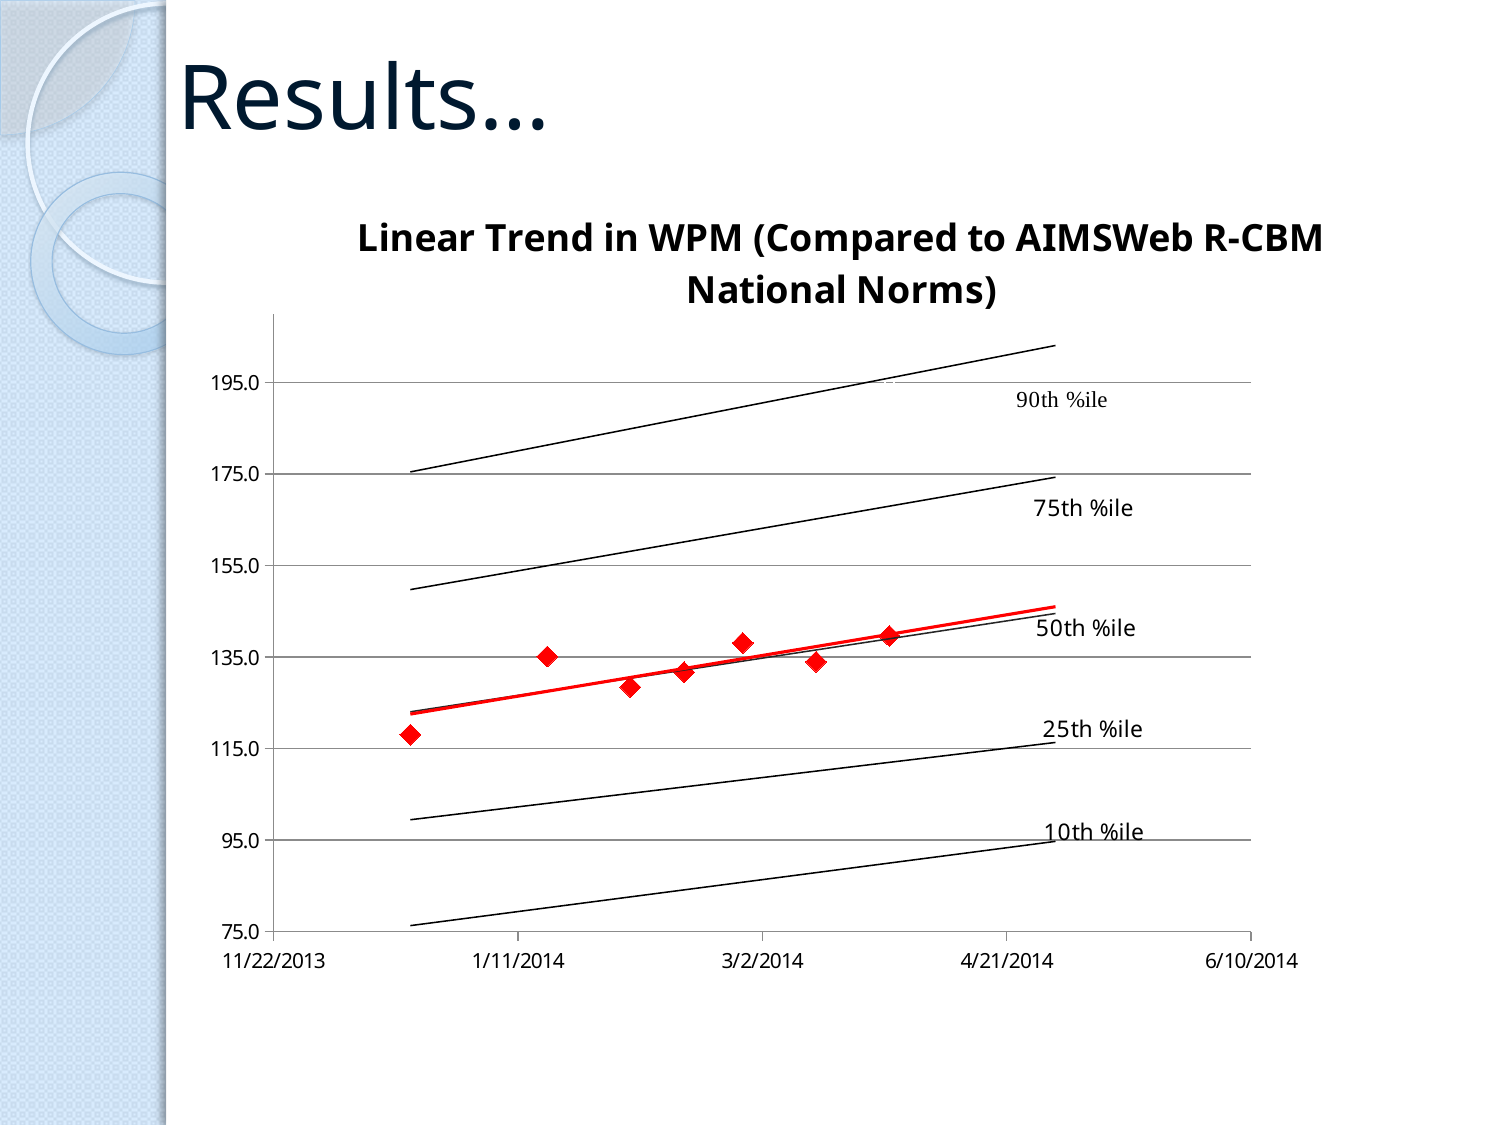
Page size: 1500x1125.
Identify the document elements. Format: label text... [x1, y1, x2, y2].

chart [174, 187, 1500, 1001]
title Results… [162, 0, 1393, 188]
